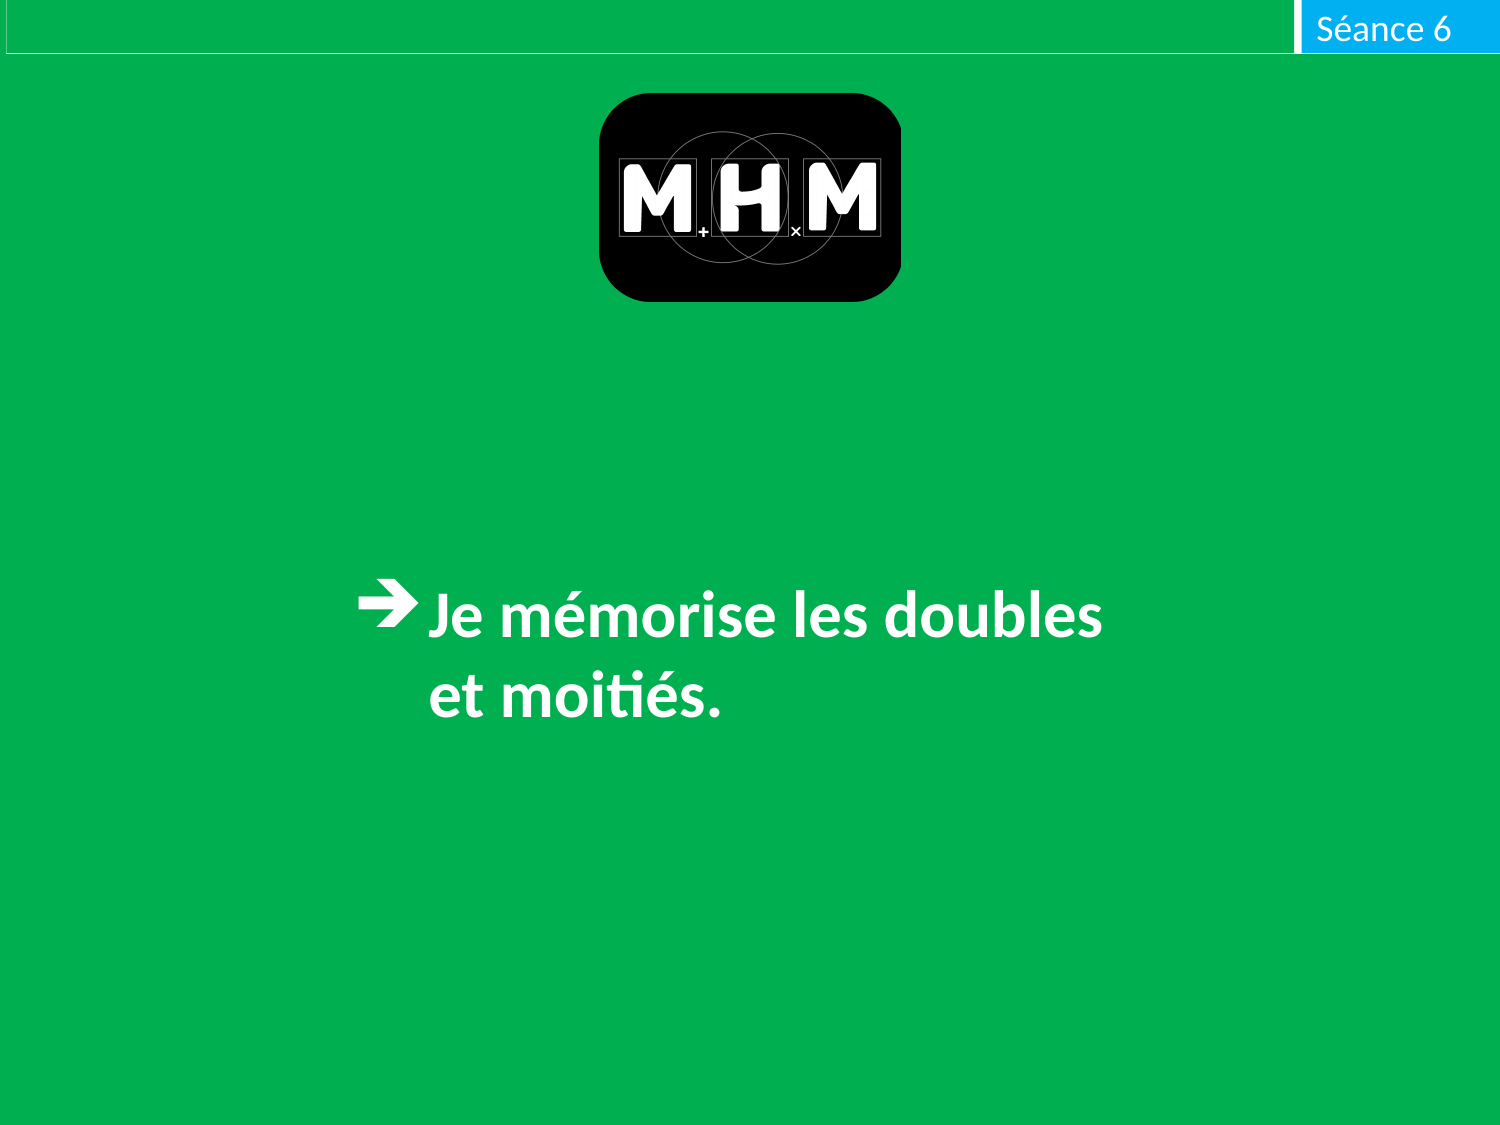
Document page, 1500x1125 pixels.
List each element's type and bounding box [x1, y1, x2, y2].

text_box [0, 54, 1500, 1125]
